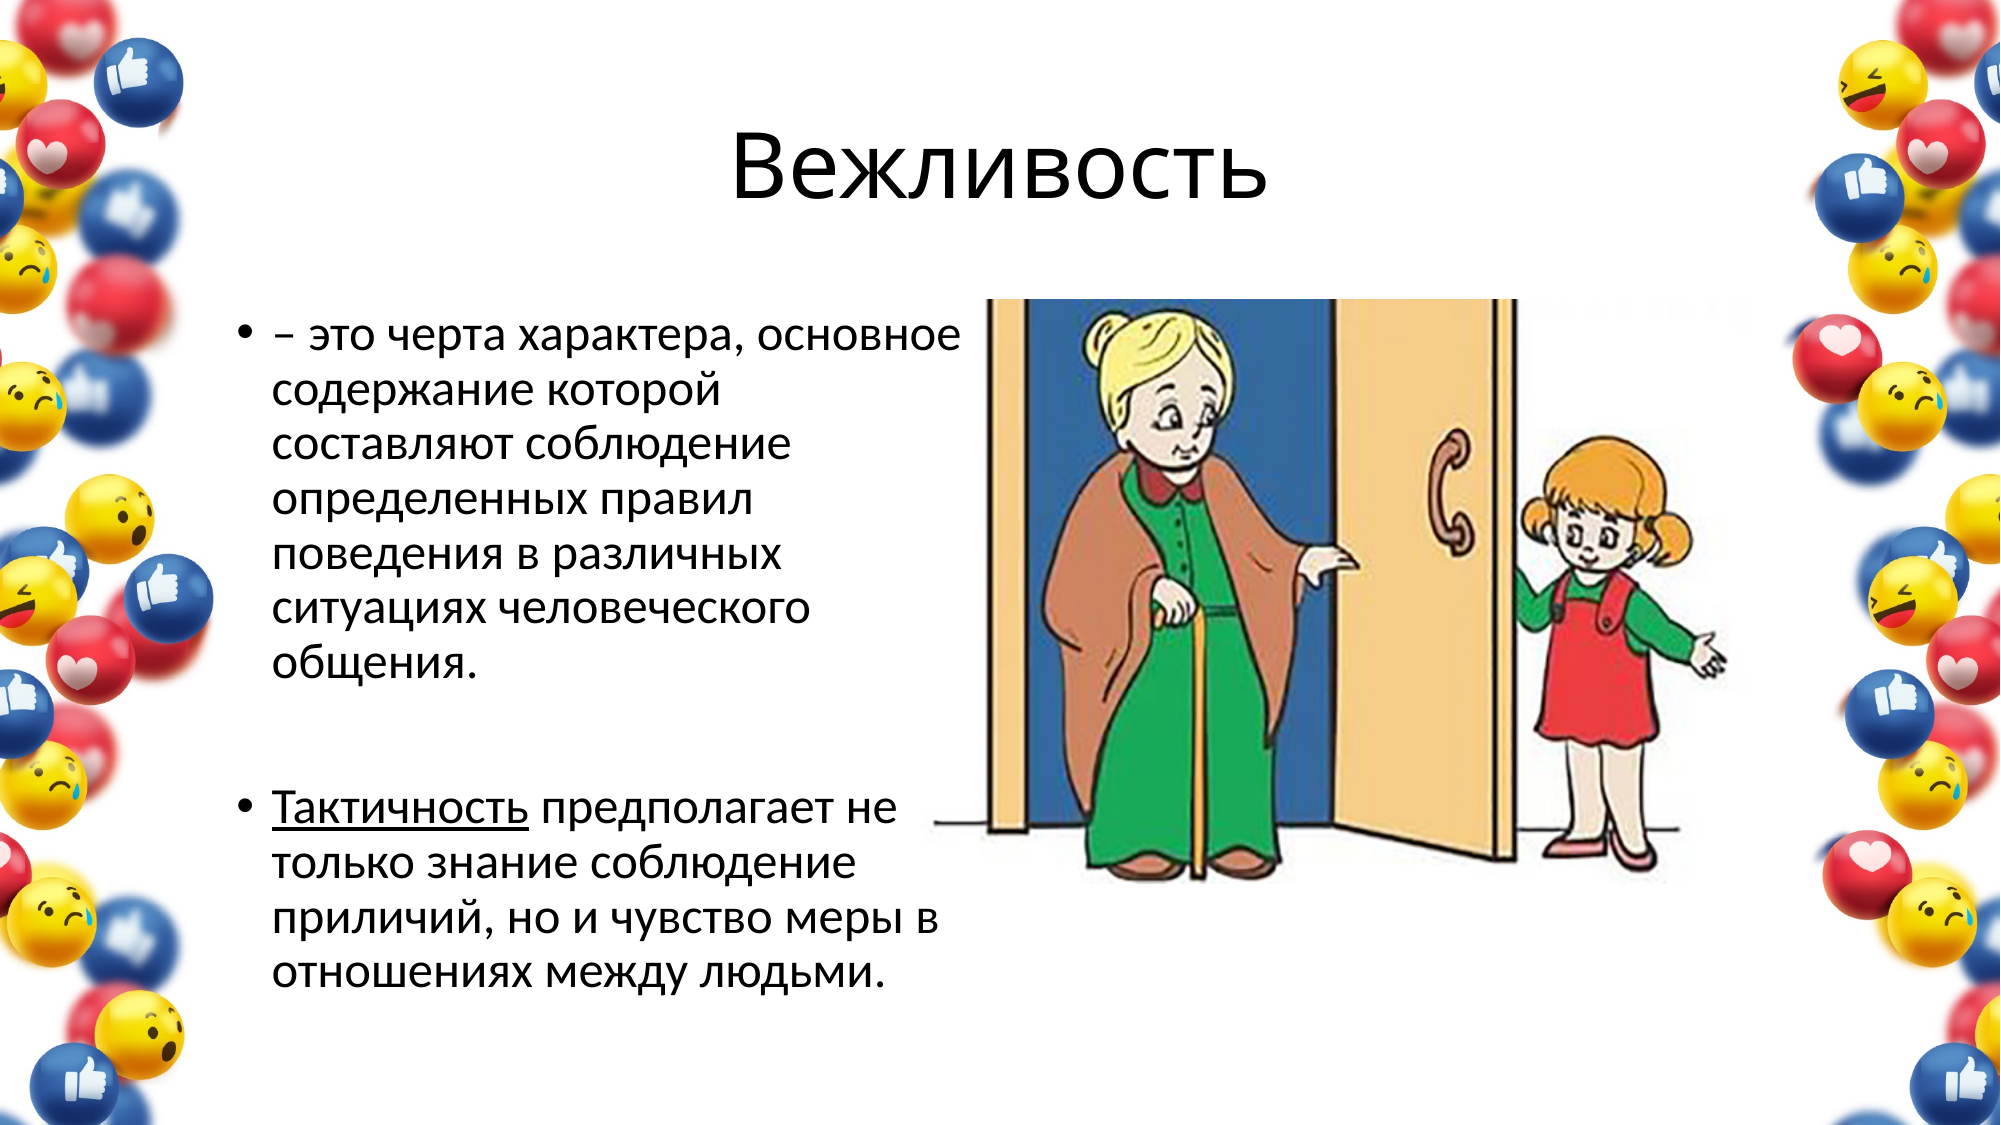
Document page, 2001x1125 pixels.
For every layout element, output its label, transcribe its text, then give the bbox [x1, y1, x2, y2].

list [902, 299, 1753, 884]
picture [0, 0, 2000, 1125]
list – это черта характера, основное содержание которой составляют соблюдение определенных правил поведения в различных ситуациях человеческого общения. Тактичность предполагает не только знание соблюдение приличий, но и чувство меры в отношениях между людьми. [221, 299, 988, 1014]
title Вежливость [137, 59, 1863, 278]
